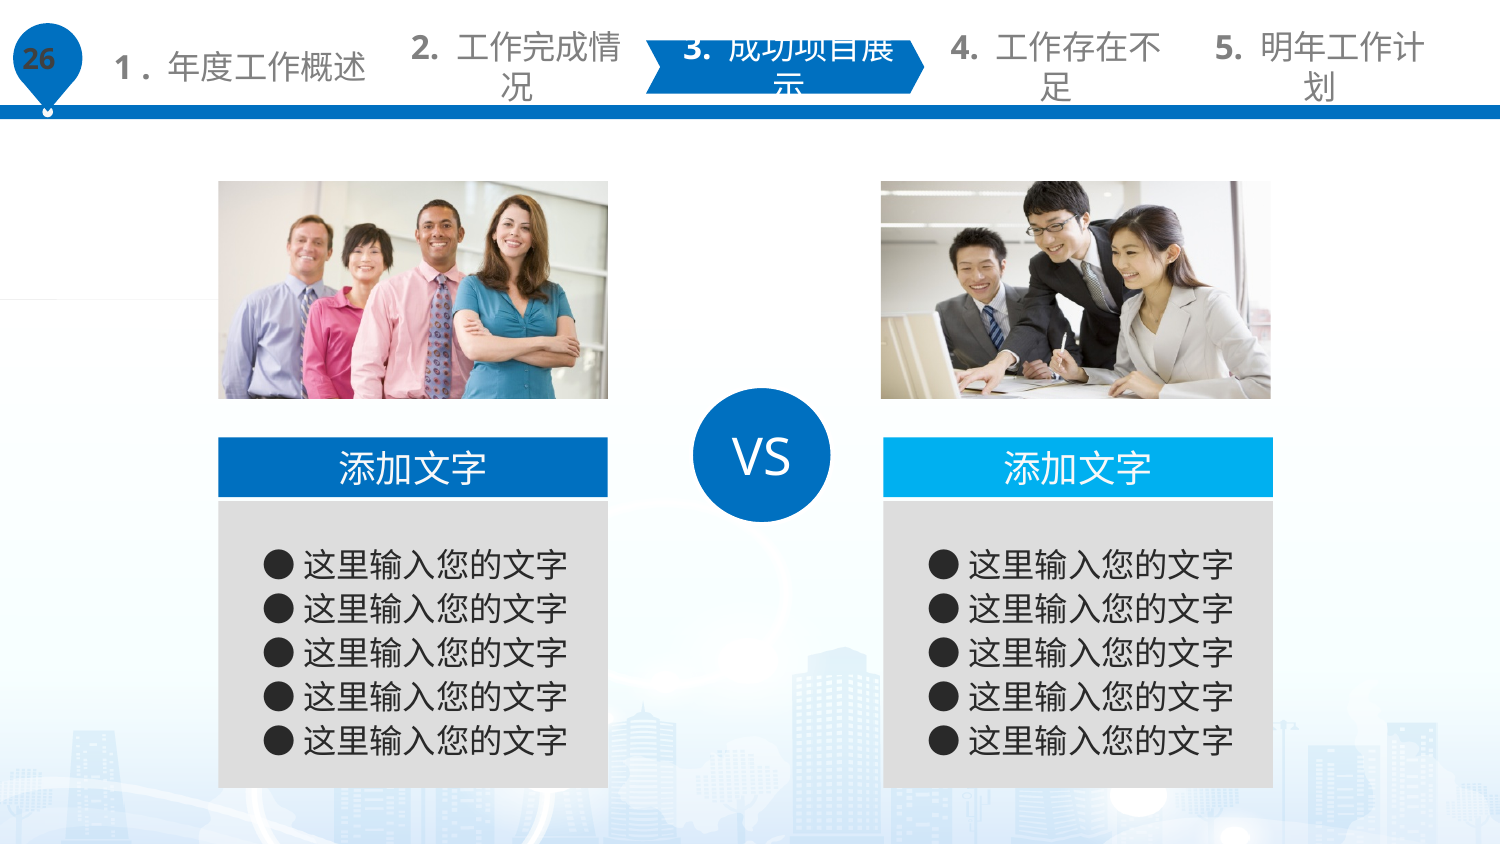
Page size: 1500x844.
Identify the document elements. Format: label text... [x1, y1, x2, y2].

text_box 5. 明年工作计划 [1205, 26, 1436, 107]
text_box [218, 501, 608, 788]
text_box 添加文字 [218, 437, 608, 498]
picture [0, 0, 1500, 105]
text_box [905, 38, 927, 96]
text_box [644, 38, 673, 96]
text_box [879, 179, 1273, 401]
text_box [0, 120, 1500, 844]
text_box 1 . 年度工作概述 [100, 46, 380, 87]
text_box 4. 工作存在不足 [941, 26, 1172, 107]
text_box ●这里输入您的文字 ●这里输入您的文字 ●这里输入您的文字 ●这里输入您的文字 ●这里输入您的文字 [247, 533, 586, 768]
text_box ●这里输入您的文字 ●这里输入您的文字 ●这里输入您的文字 ●这里输入您的文字 ●这里输入您的文字 [912, 533, 1251, 768]
text_box 3. 成功项目展示 [673, 26, 905, 107]
text_box [883, 501, 1273, 788]
text_box 2. 工作完成情况 [401, 26, 632, 107]
text_box VS [688, 383, 835, 527]
text_box 添加文字 [883, 437, 1273, 498]
text_box [216, 179, 610, 401]
